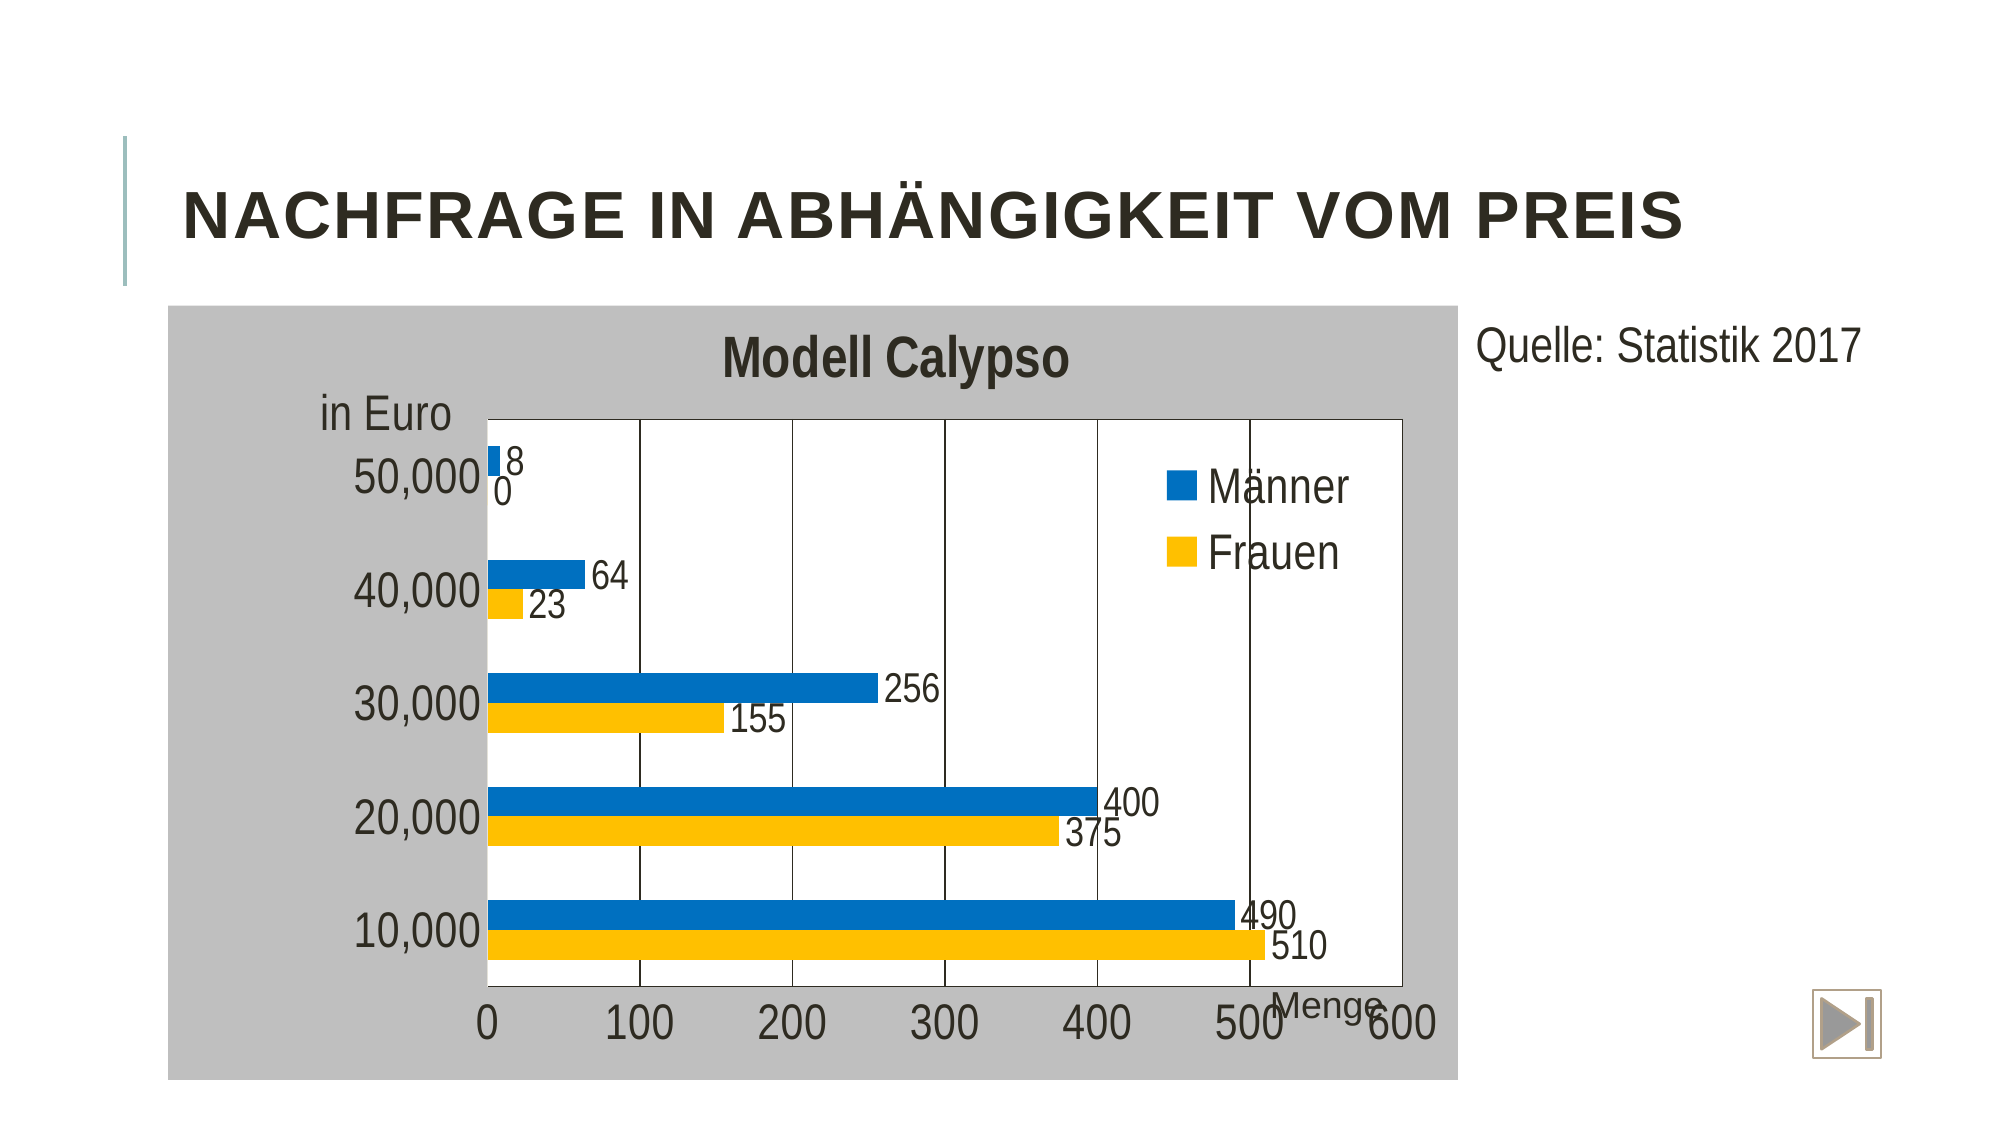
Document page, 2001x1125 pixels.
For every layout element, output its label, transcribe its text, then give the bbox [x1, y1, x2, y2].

title Nachfrage in Abhängigkeit vom Preis [168, 96, 1763, 305]
chart [167, 305, 1459, 1081]
text_box [1812, 989, 1882, 1059]
text_box Quelle: Statistik 2017 [1462, 305, 1878, 381]
